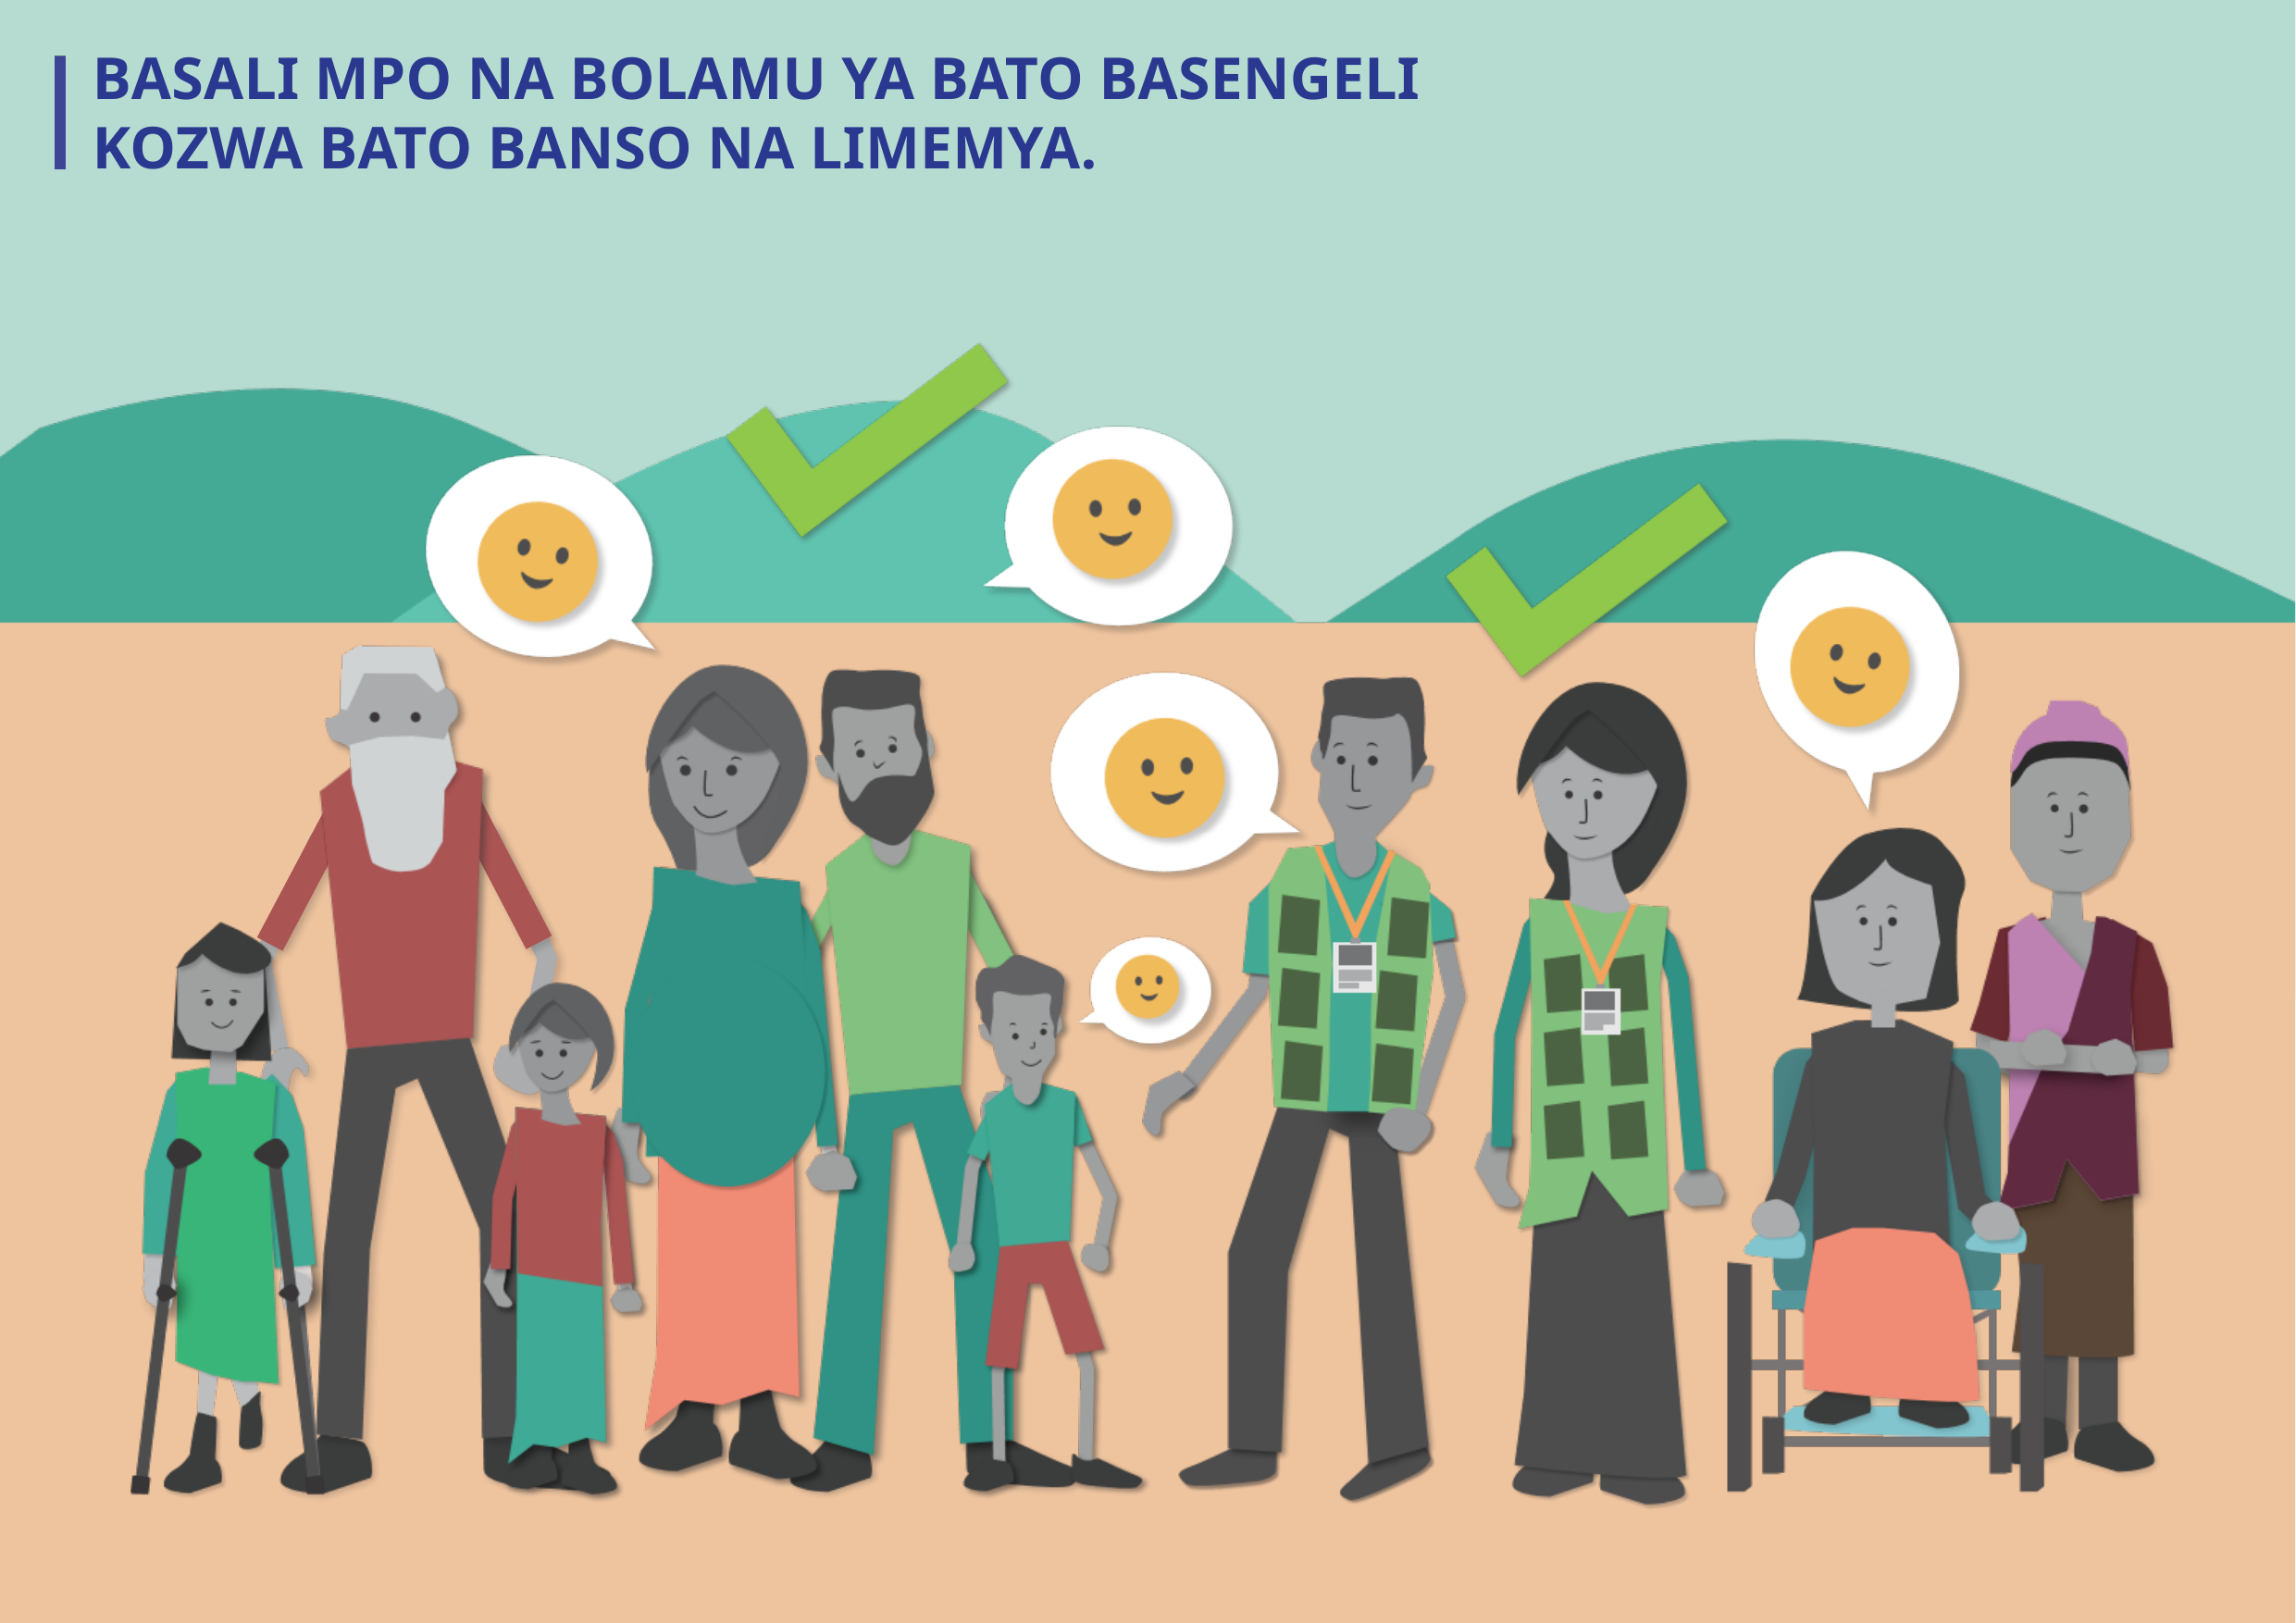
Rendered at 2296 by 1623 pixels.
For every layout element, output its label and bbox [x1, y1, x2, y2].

text_box [0, 0, 2296, 1623]
